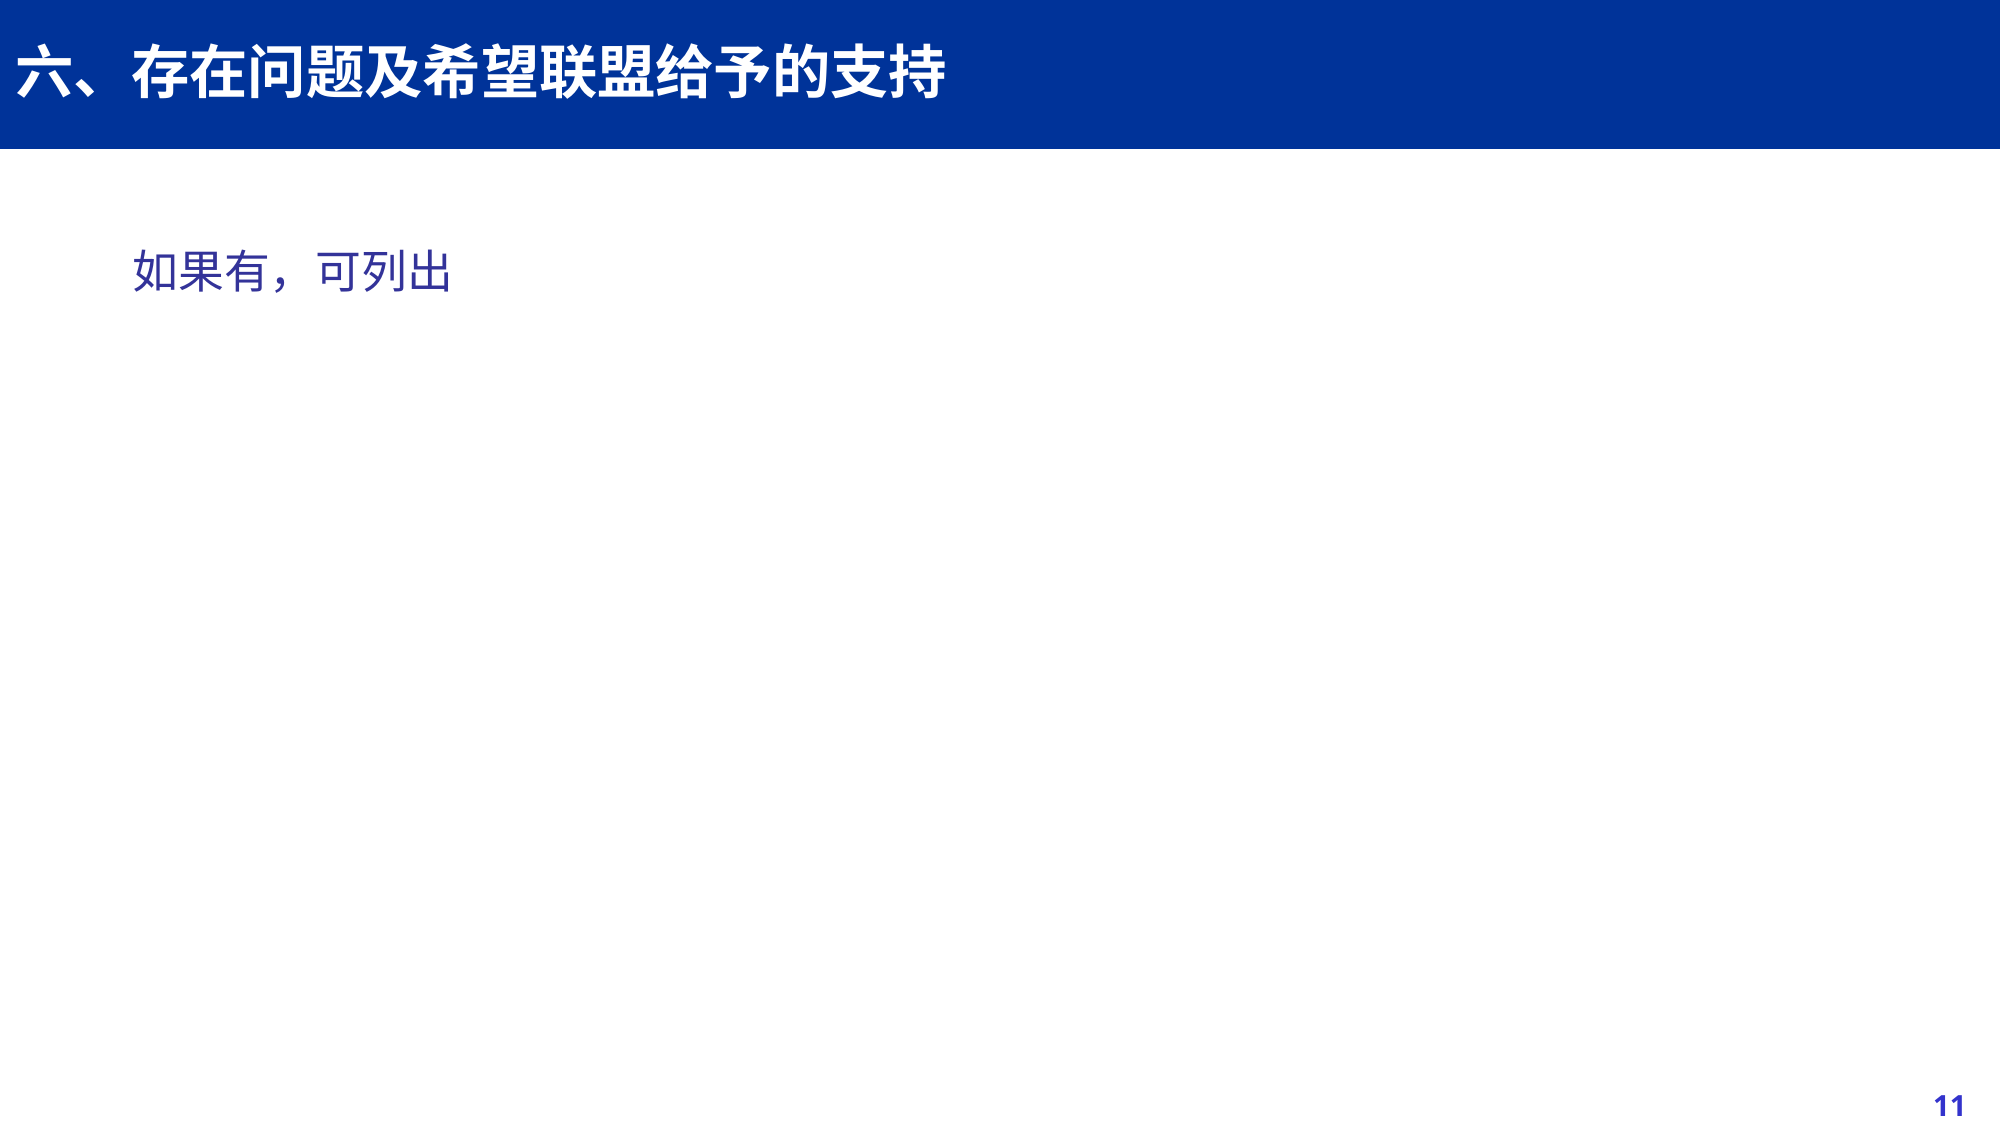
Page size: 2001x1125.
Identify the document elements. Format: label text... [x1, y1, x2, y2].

title 六、存在问题及希望联盟给予的支持 [0, 0, 2000, 145]
text_box 如果有，可列出 [43, 208, 1851, 306]
